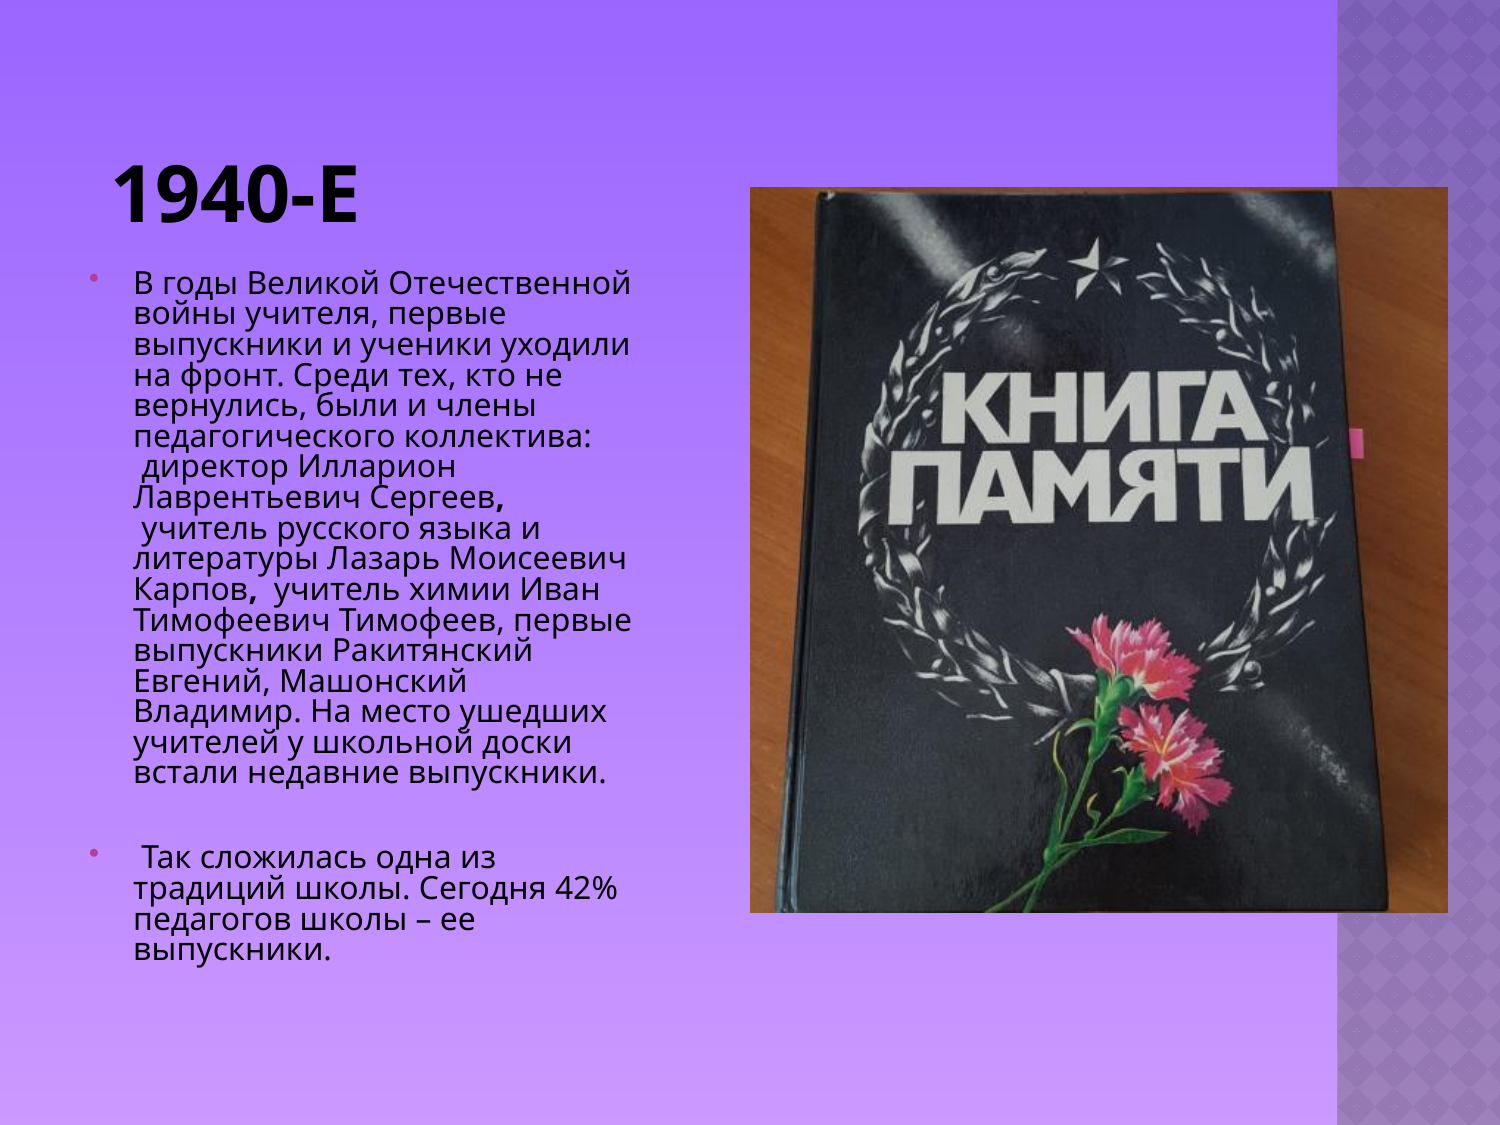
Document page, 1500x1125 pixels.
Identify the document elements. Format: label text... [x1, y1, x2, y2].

picture [749, 187, 1448, 913]
list В годы Великой Отечественной войны учителя, первые выпускники и ученики уходили на фронт. Среди тех, кто не вернулись, были и члены педагогического коллектива: директор Илларион Лаврентьевич Сергеев, учитель русского языка и литературы Лазарь Моисеевич Карпов, учитель химии Иван Тимофеевич Тимофеев, первые выпускники Ракитянский Евгений, Машонский Владимир. На место ушедших учителей у школьной доски встали недавние выпускники. Так сложилась одна из традиций школы. Сегодня 42% педагогов школы – ее выпускники. [74, 262, 653, 1006]
title 1940-е [102, 51, 1453, 239]
